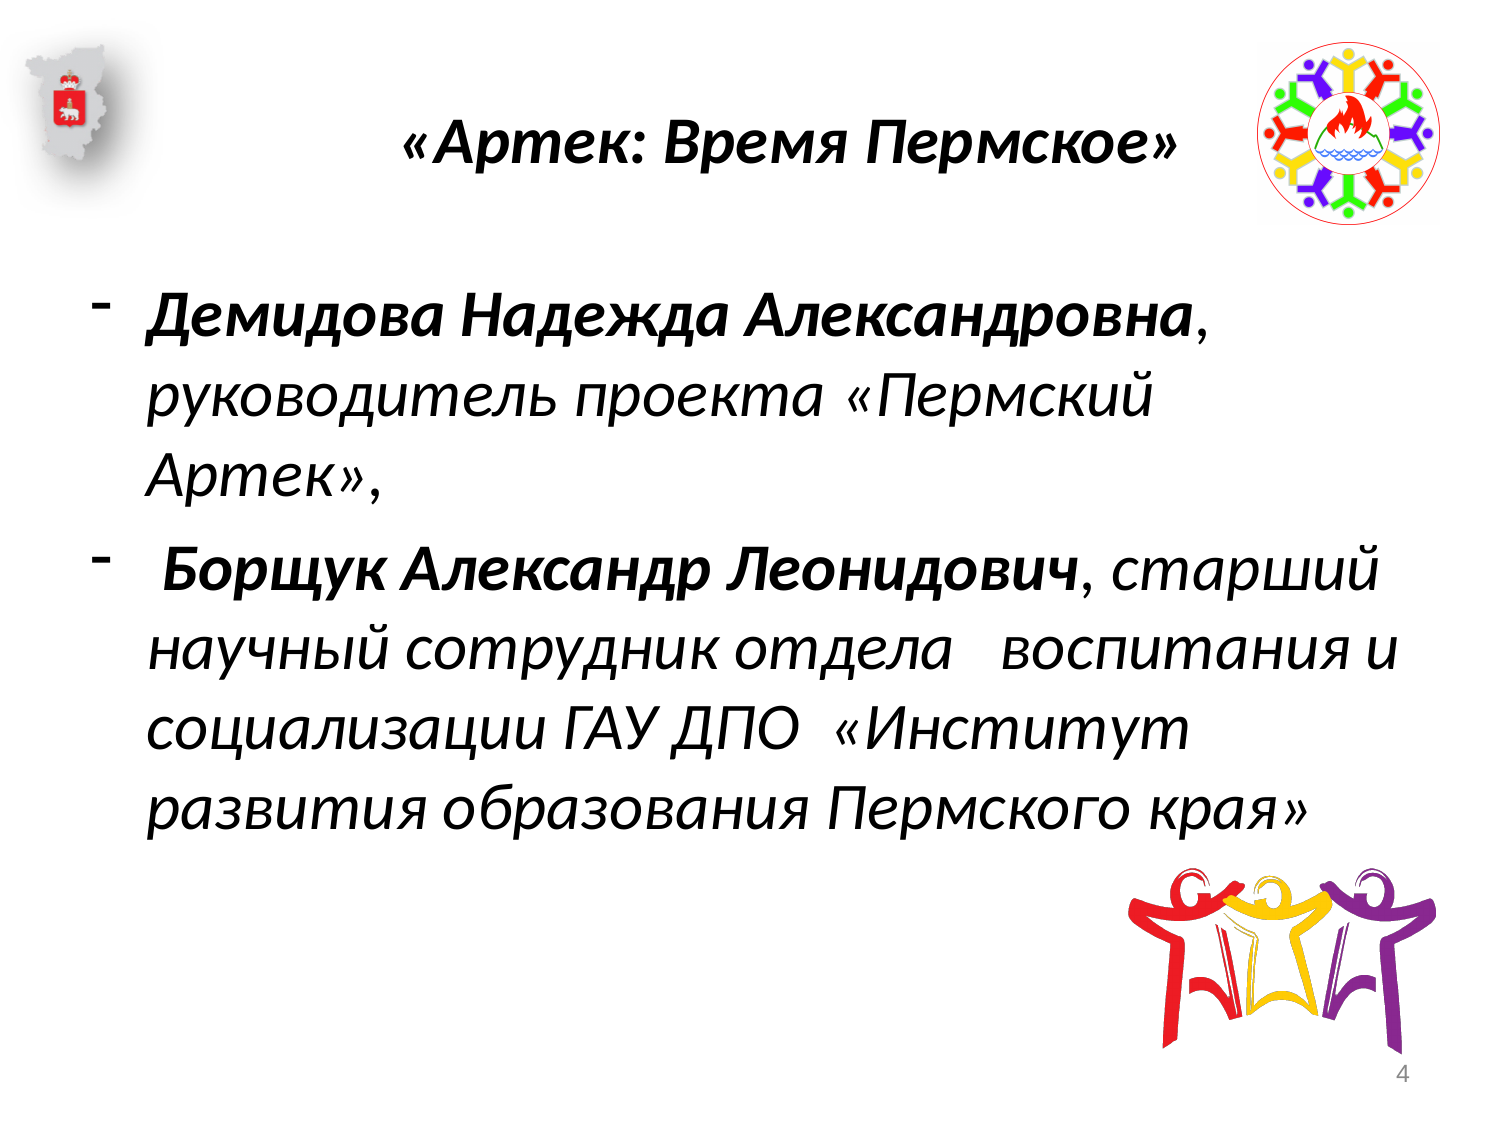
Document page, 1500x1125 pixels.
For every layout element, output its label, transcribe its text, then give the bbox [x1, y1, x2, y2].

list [1257, 42, 1440, 225]
picture [1127, 867, 1436, 1057]
list Демидова Надежда Александровна, руководитель проекта «Пермский Артек», Борщук Александр Леонидович, старший научный сотрудник отдела воспитания и социализации ГАУ ДПО «Институт развития образования Пермского края» [74, 262, 1426, 1006]
picture [20, 31, 117, 164]
slide_number 4 [1074, 1042, 1425, 1103]
title «Артек: Время Пермское» [159, 42, 1256, 231]
